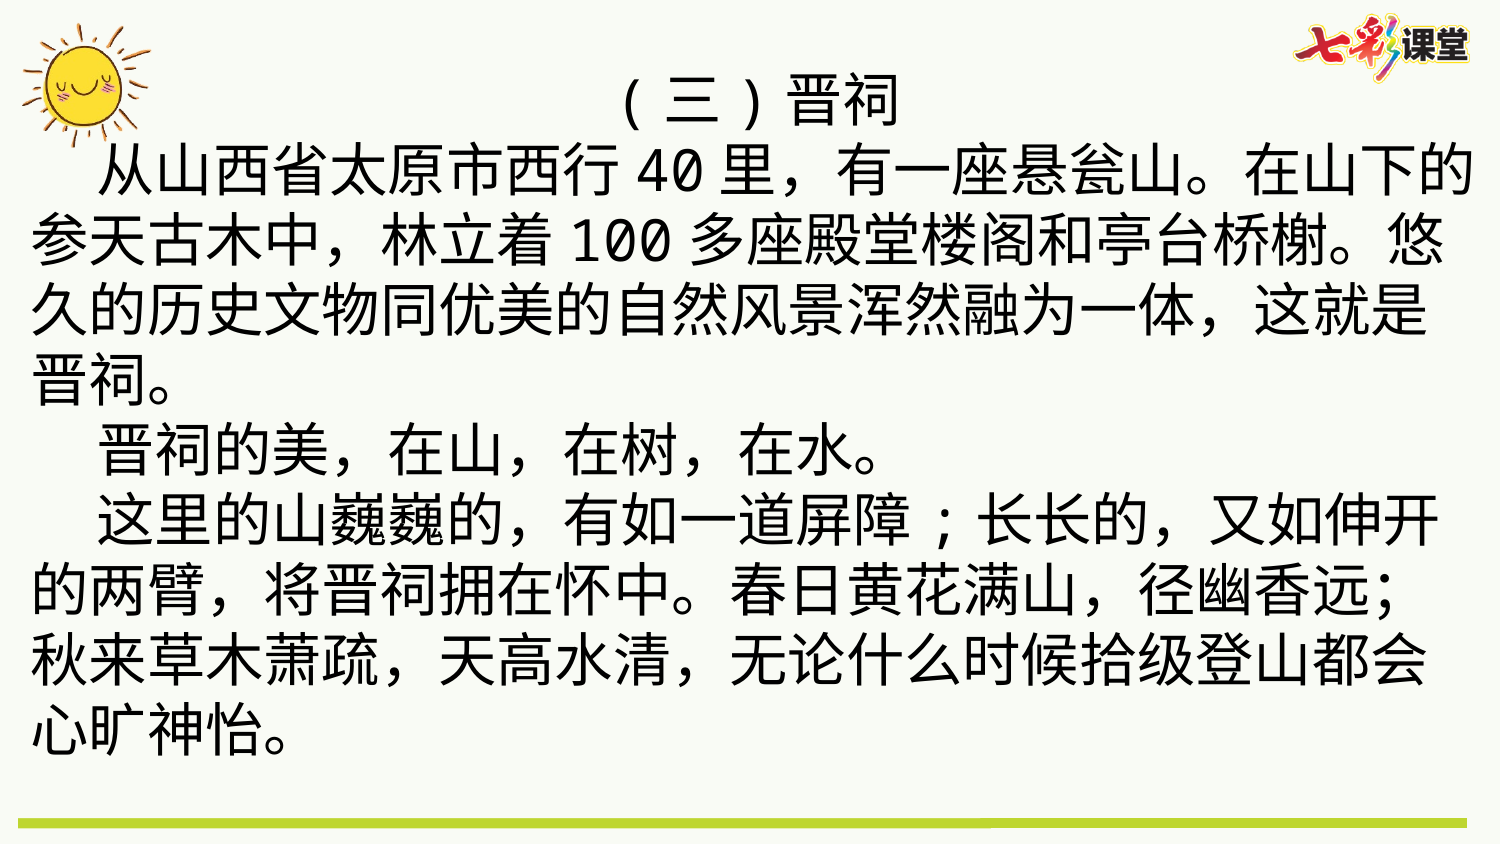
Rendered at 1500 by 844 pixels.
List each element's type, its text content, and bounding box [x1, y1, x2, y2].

text_box (三)晋祠 从山西省太原市西行40里，有一座悬瓮山。在山下的参天古木中，林立着100多座殿堂楼阁和亭台桥榭。悠久的历史文物同优美的自然风景浑然融为一体，这就是晋祠。 晋祠的美，在山，在树，在水。 这里的山巍巍的，有如一道屏障;长长的，又如伸开的两臂，将晋祠拥在怀中。春日黄花满山，径幽香远；秋来草木萧疏，天高水清，无论什么时候拾级登山都会心旷神怡。 [15, 55, 1500, 771]
picture [1291, 9, 1472, 55]
picture [0, 0, 173, 172]
picture [18, 771, 1467, 844]
